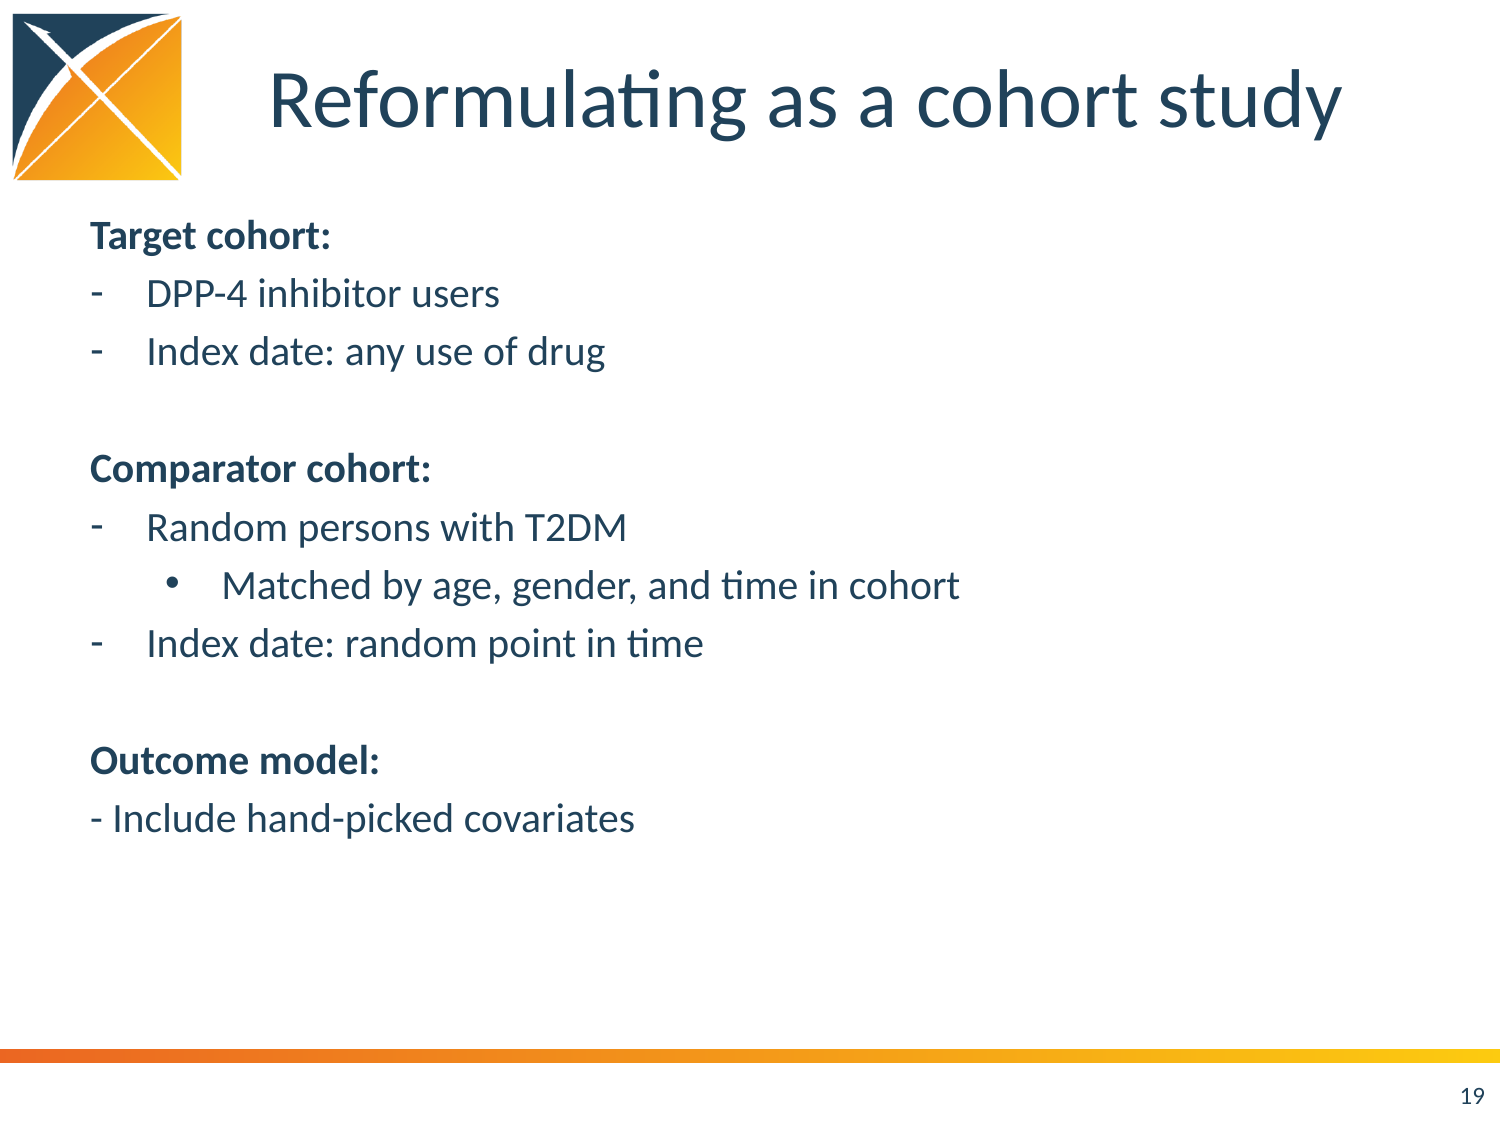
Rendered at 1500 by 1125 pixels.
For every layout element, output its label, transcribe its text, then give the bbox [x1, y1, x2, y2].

slide_number 19 [1149, 1065, 1500, 1125]
picture [0, 0, 206, 200]
title Reformulating as a cohort study [187, 24, 1425, 163]
list Target cohort: DPP-4 inhibitor users Index date: any use of drug Comparator cohort: Random persons with T2DM Matched by age, gender, and time in cohort Index date: random point in time Outcome model: - Include hand-picked covariates [75, 200, 1425, 1005]
